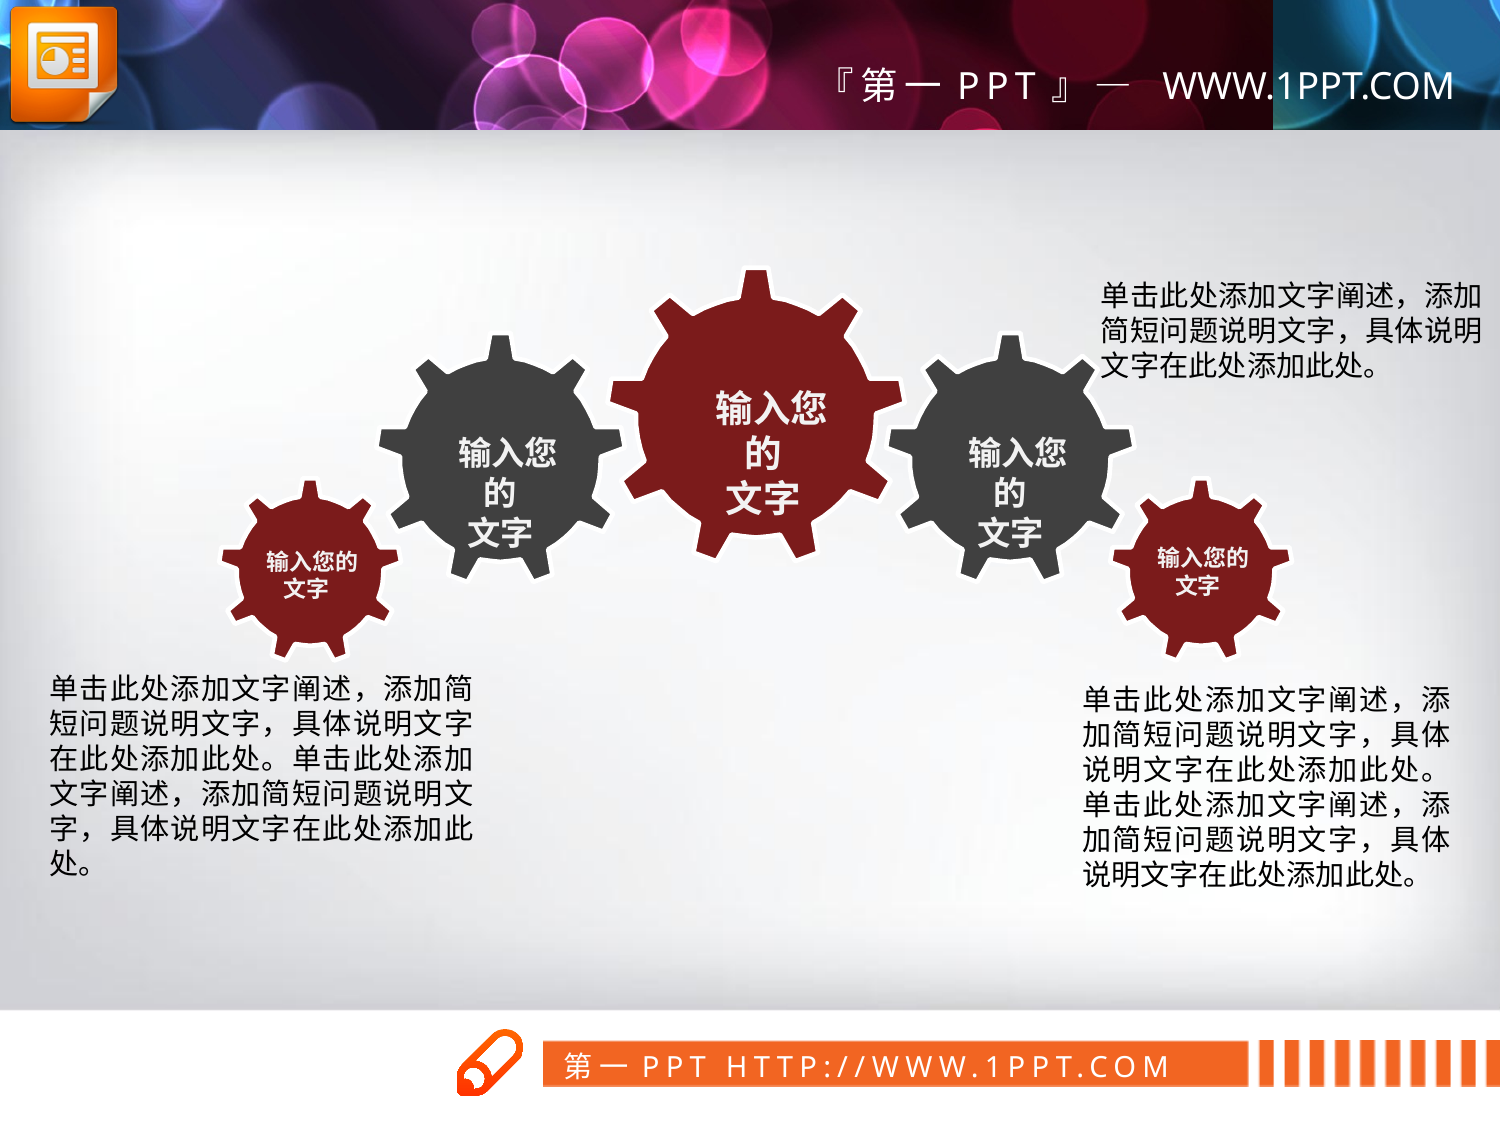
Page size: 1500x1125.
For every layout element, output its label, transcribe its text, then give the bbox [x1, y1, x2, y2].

text_box [1031, 562, 1063, 582]
text_box 输入您的 文字 [660, 374, 866, 530]
text_box [244, 478, 376, 537]
text_box 单击此处添加文字阐述，添加简短问题说明文字，具体说明文字在此处添加此处。单击此处添加文字阐述，添加简短问题说明文字，具体说明文字在此处添加此处。 [29, 660, 494, 926]
text_box 单击此处添加文字阐述，添加简短问题说明文字，具体说明文字在此处添加此处。单击此处添加文字阐述，添加简短问题说明文字，具体说明文字在此处添加此处。 [1062, 671, 1471, 937]
text_box [521, 562, 553, 582]
text_box [448, 562, 479, 582]
text_box [957, 562, 989, 582]
text_box [1286, 547, 1293, 565]
picture [543, 1040, 1500, 1087]
text_box [1118, 609, 1284, 661]
text_box [395, 547, 402, 565]
text_box [1136, 478, 1266, 533]
text_box 输入您的 文字 [1110, 533, 1286, 609]
text_box [228, 613, 392, 660]
text_box [376, 333, 625, 532]
text_box 输入您的 文字 [412, 422, 589, 562]
text_box [693, 530, 819, 562]
text_box [607, 267, 905, 503]
picture [0, 0, 1500, 1012]
text_box 单击此处添加文字阐述，添加简短问题说明文字，具体说明文字在此处添加此处。 [1080, 267, 1500, 392]
text_box [886, 333, 1135, 532]
text_box 输入您的 文字 [219, 537, 395, 613]
text_box 输入您的 文字 [922, 422, 1099, 562]
